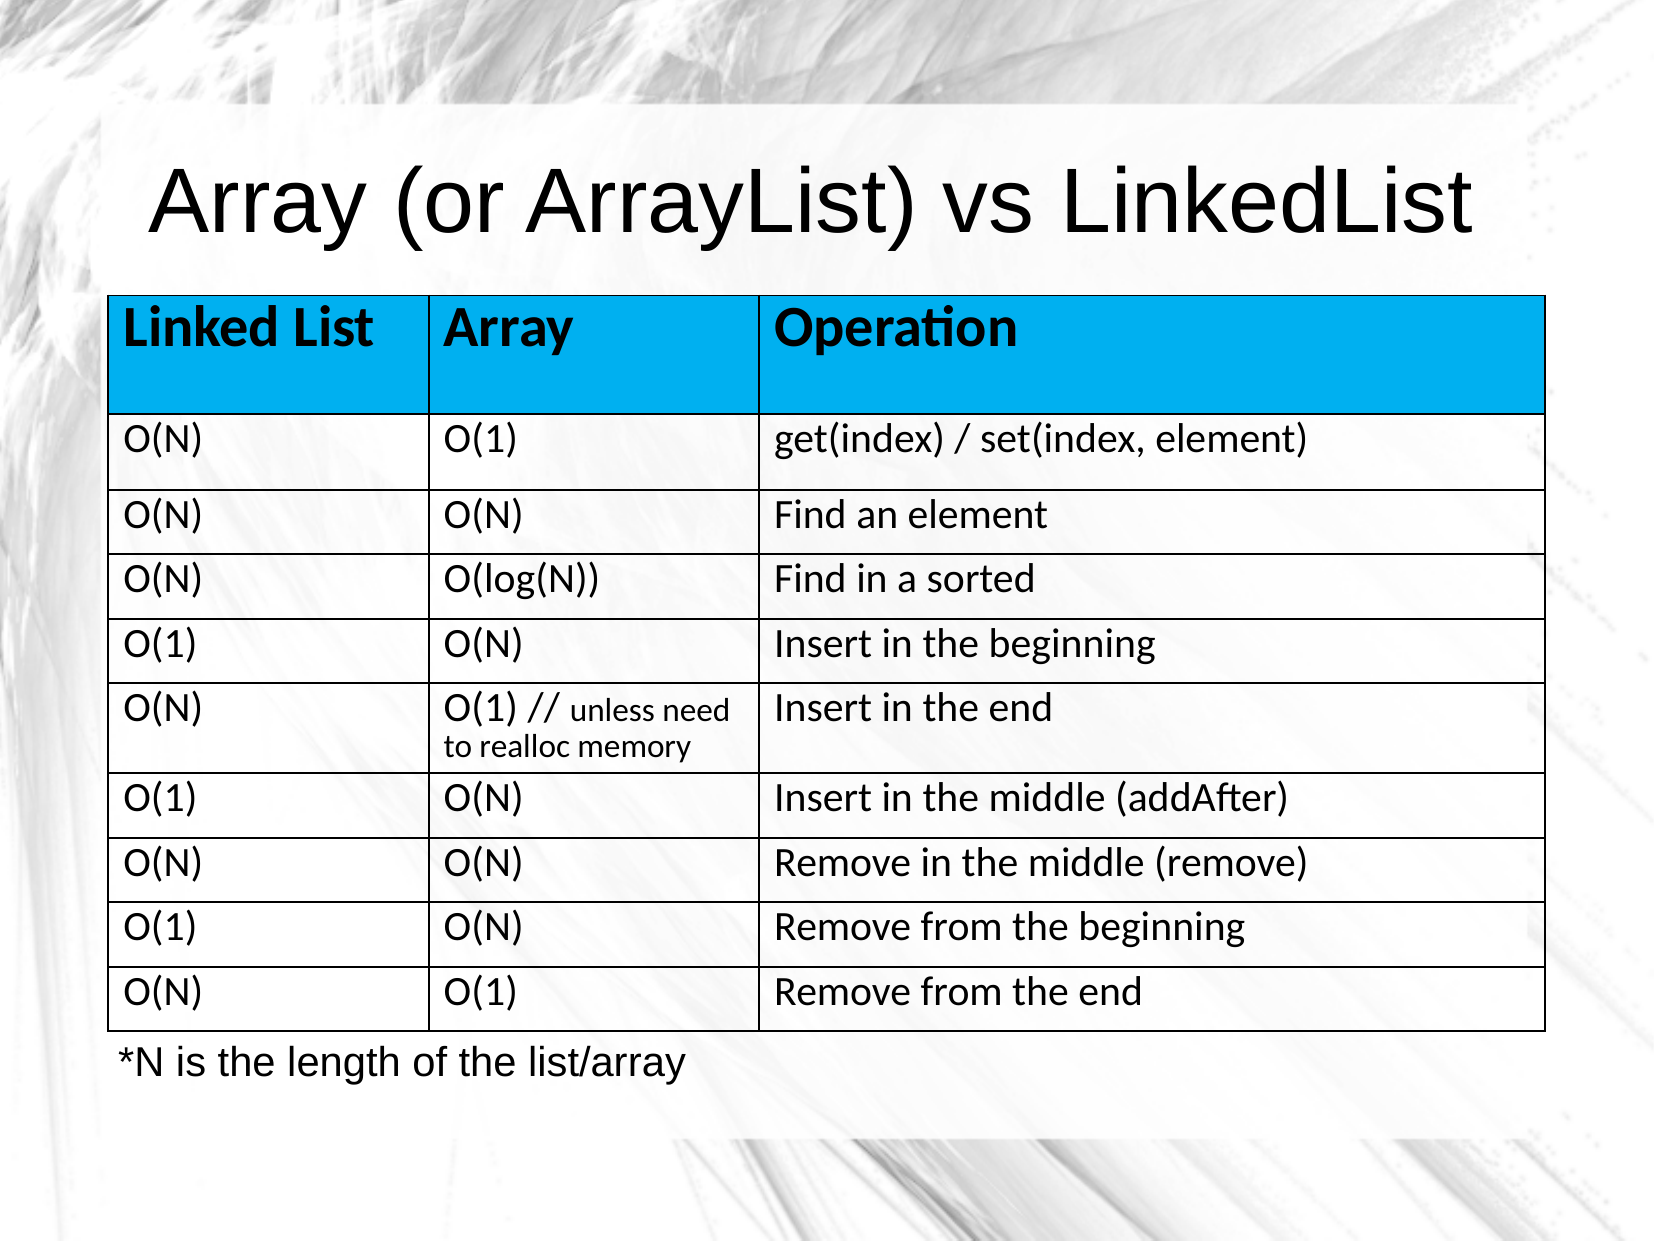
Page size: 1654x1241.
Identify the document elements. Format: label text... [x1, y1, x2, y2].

table_cell O(1) // unless need to realloc memory [430, 684, 758, 772]
table_cell O(1) [430, 968, 758, 1030]
table_cell O(1) [430, 415, 758, 489]
table_cell O(N) [430, 620, 758, 682]
table_header Array [430, 296, 758, 413]
table_cell O(1) [109, 620, 428, 682]
table_cell O(N) [430, 903, 758, 966]
table_cell Remove in the middle (remove) [760, 839, 1544, 901]
table_cell O(N) [109, 491, 428, 553]
table_cell O(N) [109, 968, 428, 1030]
table_cell Insert in the beginning [760, 620, 1544, 682]
table_cell Remove from the beginning [760, 903, 1544, 966]
table_cell O(log(N)) [430, 555, 758, 618]
table_cell get(index) / set(index, element) [760, 415, 1544, 489]
table_cell O(N) [109, 684, 428, 772]
table_cell O(N) [430, 774, 758, 837]
title Array (or ArrayList) vs LinkedList [118, 112, 1506, 281]
table_cell Insert in the middle (addAfter) [760, 774, 1544, 837]
list *N is the length of the list/array [118, 319, 1571, 1102]
table_header Linked List [109, 296, 428, 413]
table_cell Find an element [760, 491, 1544, 553]
table_cell O(N) [109, 415, 428, 489]
table_header Operation [760, 296, 1544, 413]
table_cell Remove from the end [760, 968, 1544, 1030]
table_cell O(N) [109, 555, 428, 618]
table_cell Find in a sorted [760, 555, 1544, 618]
table_cell O(1) [109, 774, 428, 837]
table_cell O(N) [430, 839, 758, 901]
table_cell Insert in the end [760, 684, 1544, 772]
table_cell O(N) [430, 491, 758, 553]
table_cell O(1) [109, 903, 428, 966]
table_cell O(N) [109, 839, 428, 901]
picture [0, 0, 1654, 1241]
